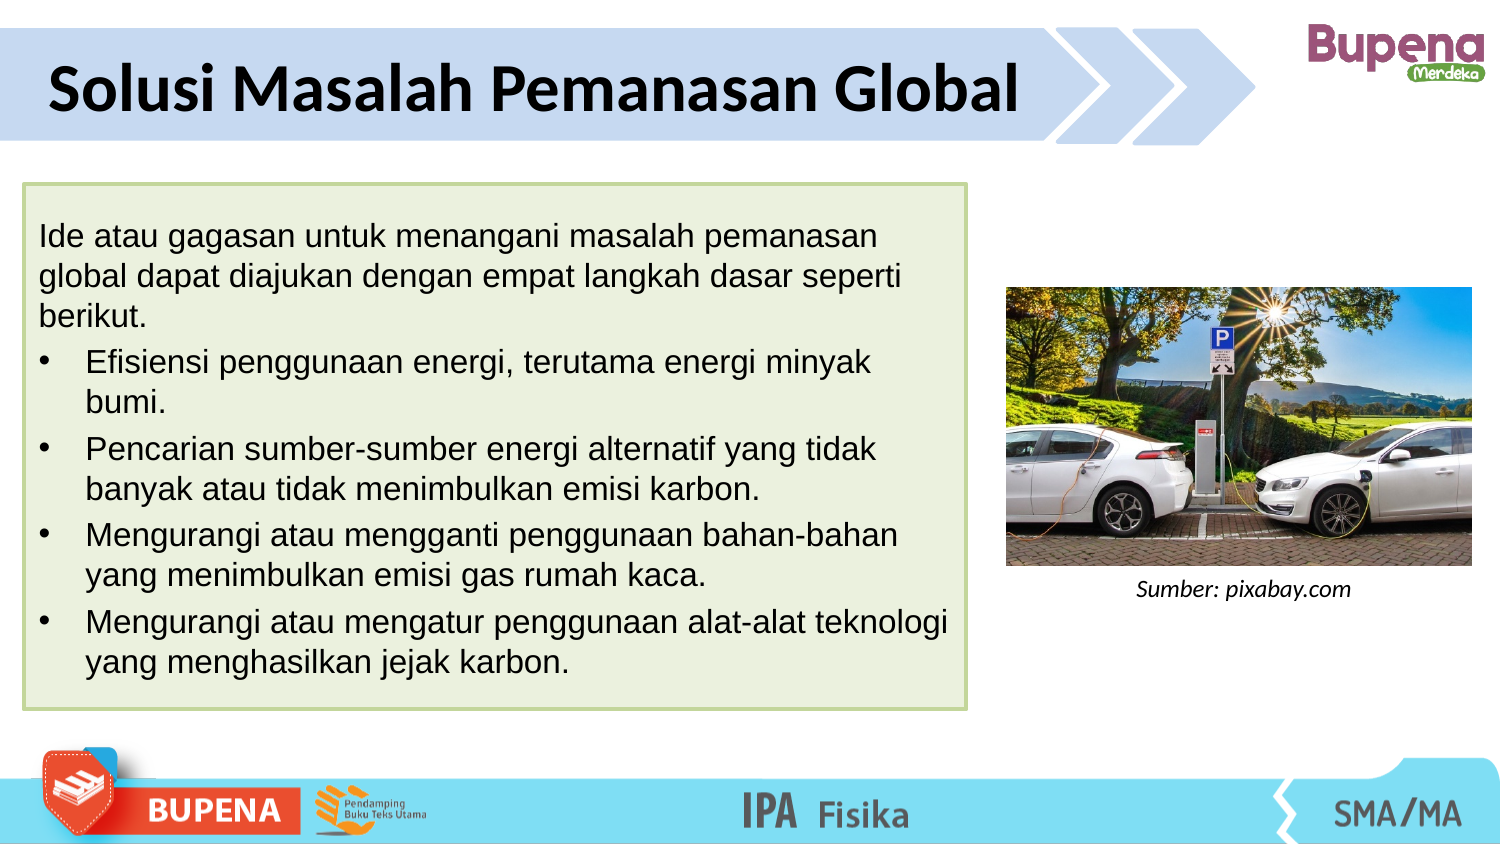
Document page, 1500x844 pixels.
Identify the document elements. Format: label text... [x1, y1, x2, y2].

picture [1299, 21, 1494, 85]
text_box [1005, 287, 1472, 622]
picture [0, 734, 1500, 844]
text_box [0, 27, 1314, 142]
text_box Ide atau gagasan untuk menangani masalah pemanasan global dapat diajukan dengan empat langkah dasar seperti berikut. Efisiensi penggunaan energi, terutama energi minyak bumi. Pencarian sumber-sumber energi alternatif yang tidak banyak atau tidak menimbulkan emisi karbon. Mengurangi atau mengganti penggunaan bahan-bahan yang menimbulkan emisi gas rumah kaca. Mengurangi atau mengatur penggunaan alat-alat teknologi yang menghasilkan jejak karbon. [22, 182, 968, 711]
